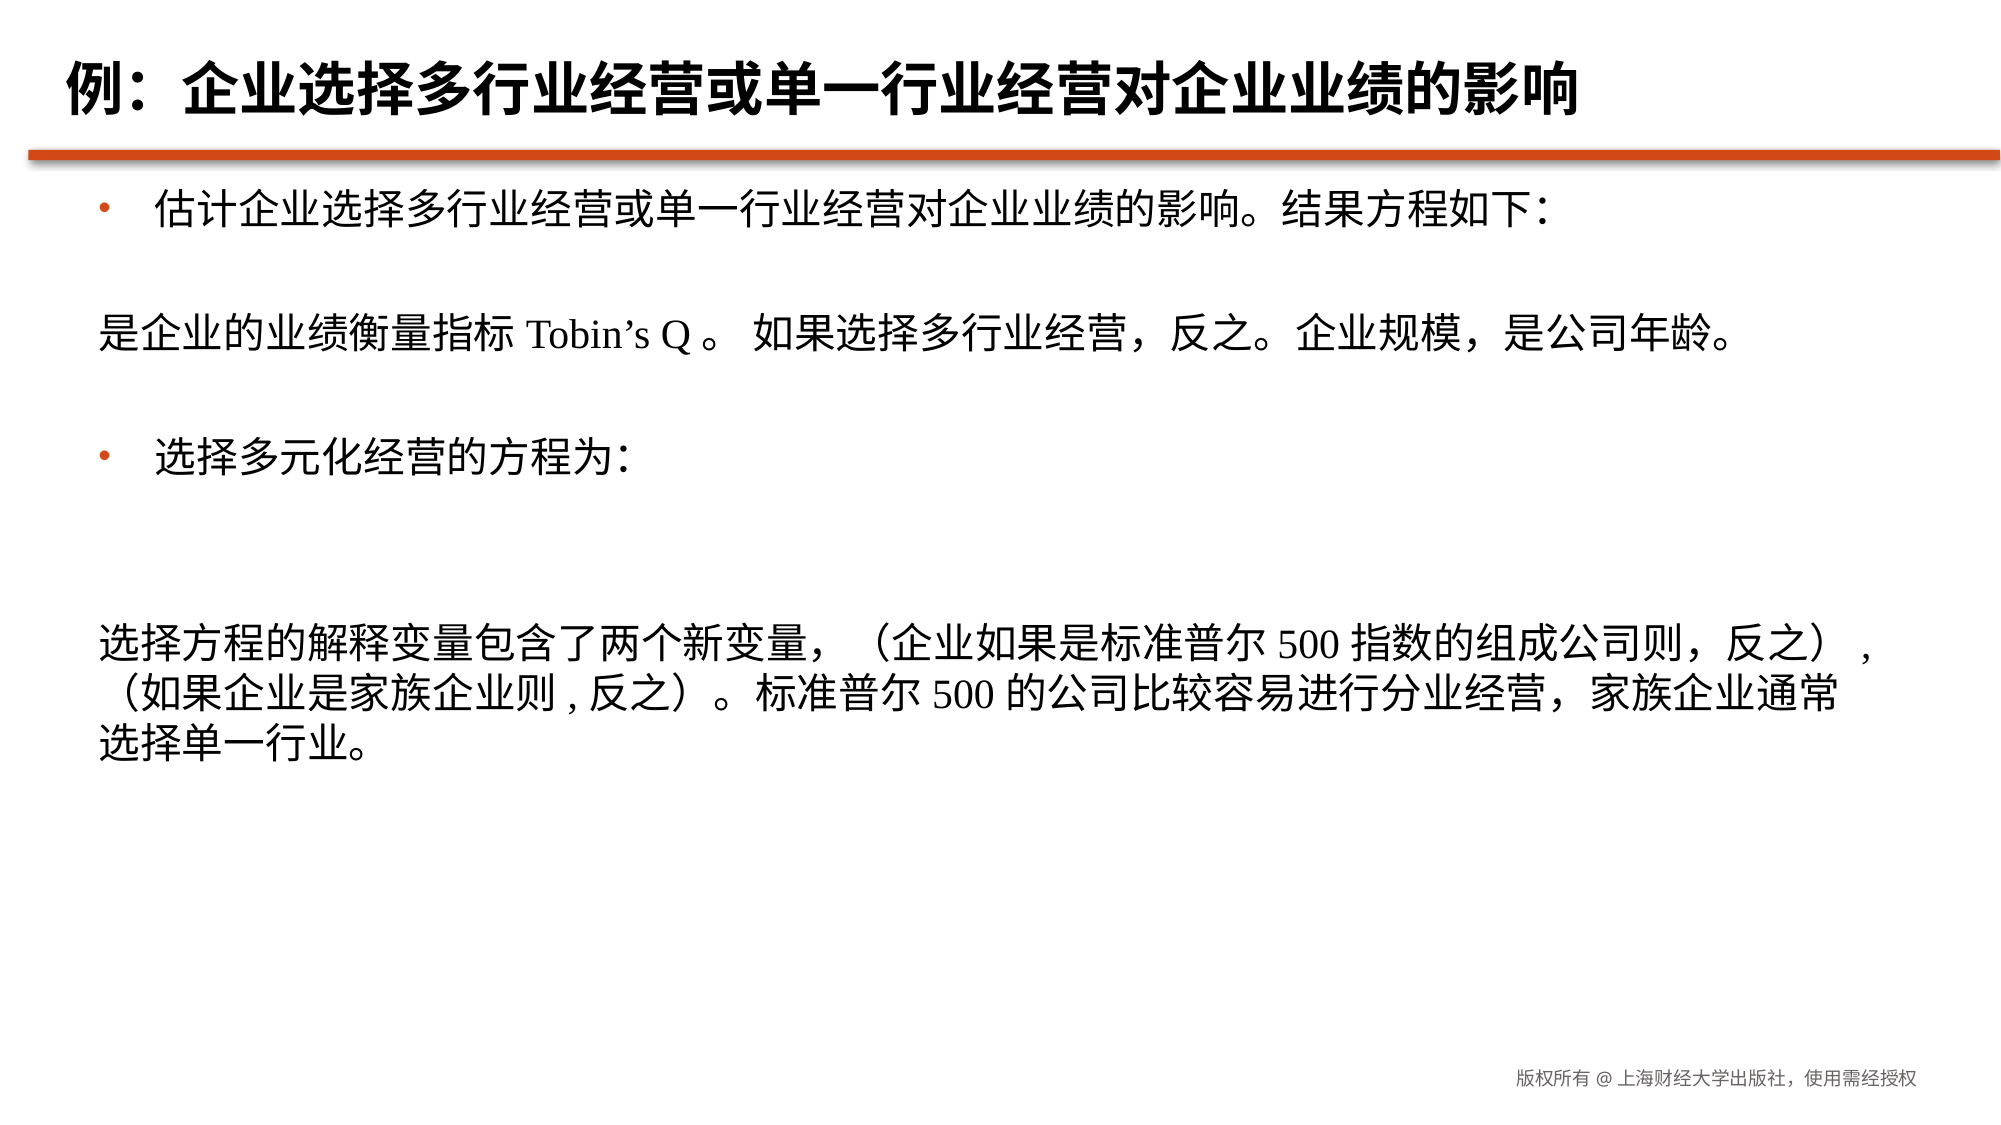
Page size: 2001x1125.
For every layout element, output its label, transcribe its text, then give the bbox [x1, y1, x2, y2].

title 例：企业选择多行业经营或单一行业经营对企业业绩的影响 [50, 50, 1825, 138]
footer 版权所有@上海财经大学出版社，使用需经授权 [1483, 1046, 1950, 1109]
